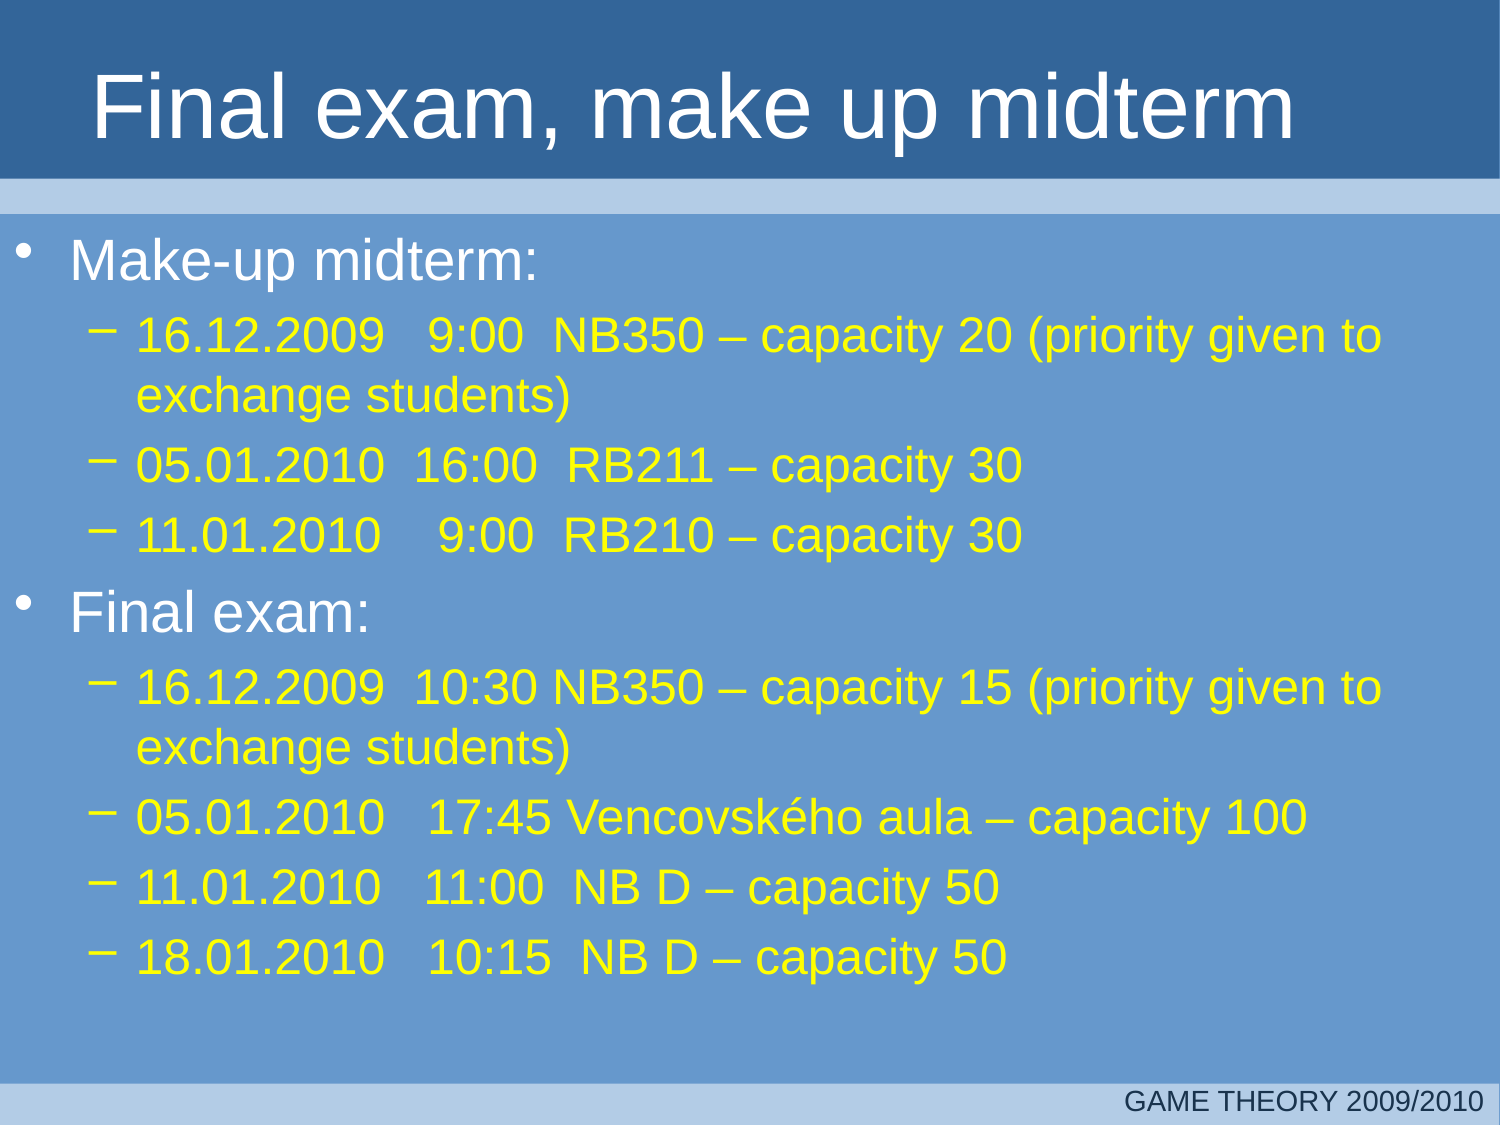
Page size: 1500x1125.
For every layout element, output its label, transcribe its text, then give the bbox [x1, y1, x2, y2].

list Make-up midterm: 16.12.2009 9:00 NB350 – capacity 20 (priority given to exchange students) 05.01.2010 16:00 RB211 – capacity 30 11.01.2010 9:00 RB210 – capacity 30 Final exam: 16.12.2009 10:30 NB350 – capacity 15 (priority given to exchange students) 05.01.2010 17:45 Vencovského aula – capacity 100 11.01.2010 11:00 NB D – capacity 50 18.01.2010 10:15 NB D – capacity 50 [0, 214, 1499, 1084]
text_box GAME THEORY 2009/2010 [1109, 1075, 1500, 1125]
title Final exam, make up midterm [74, 42, 1436, 162]
